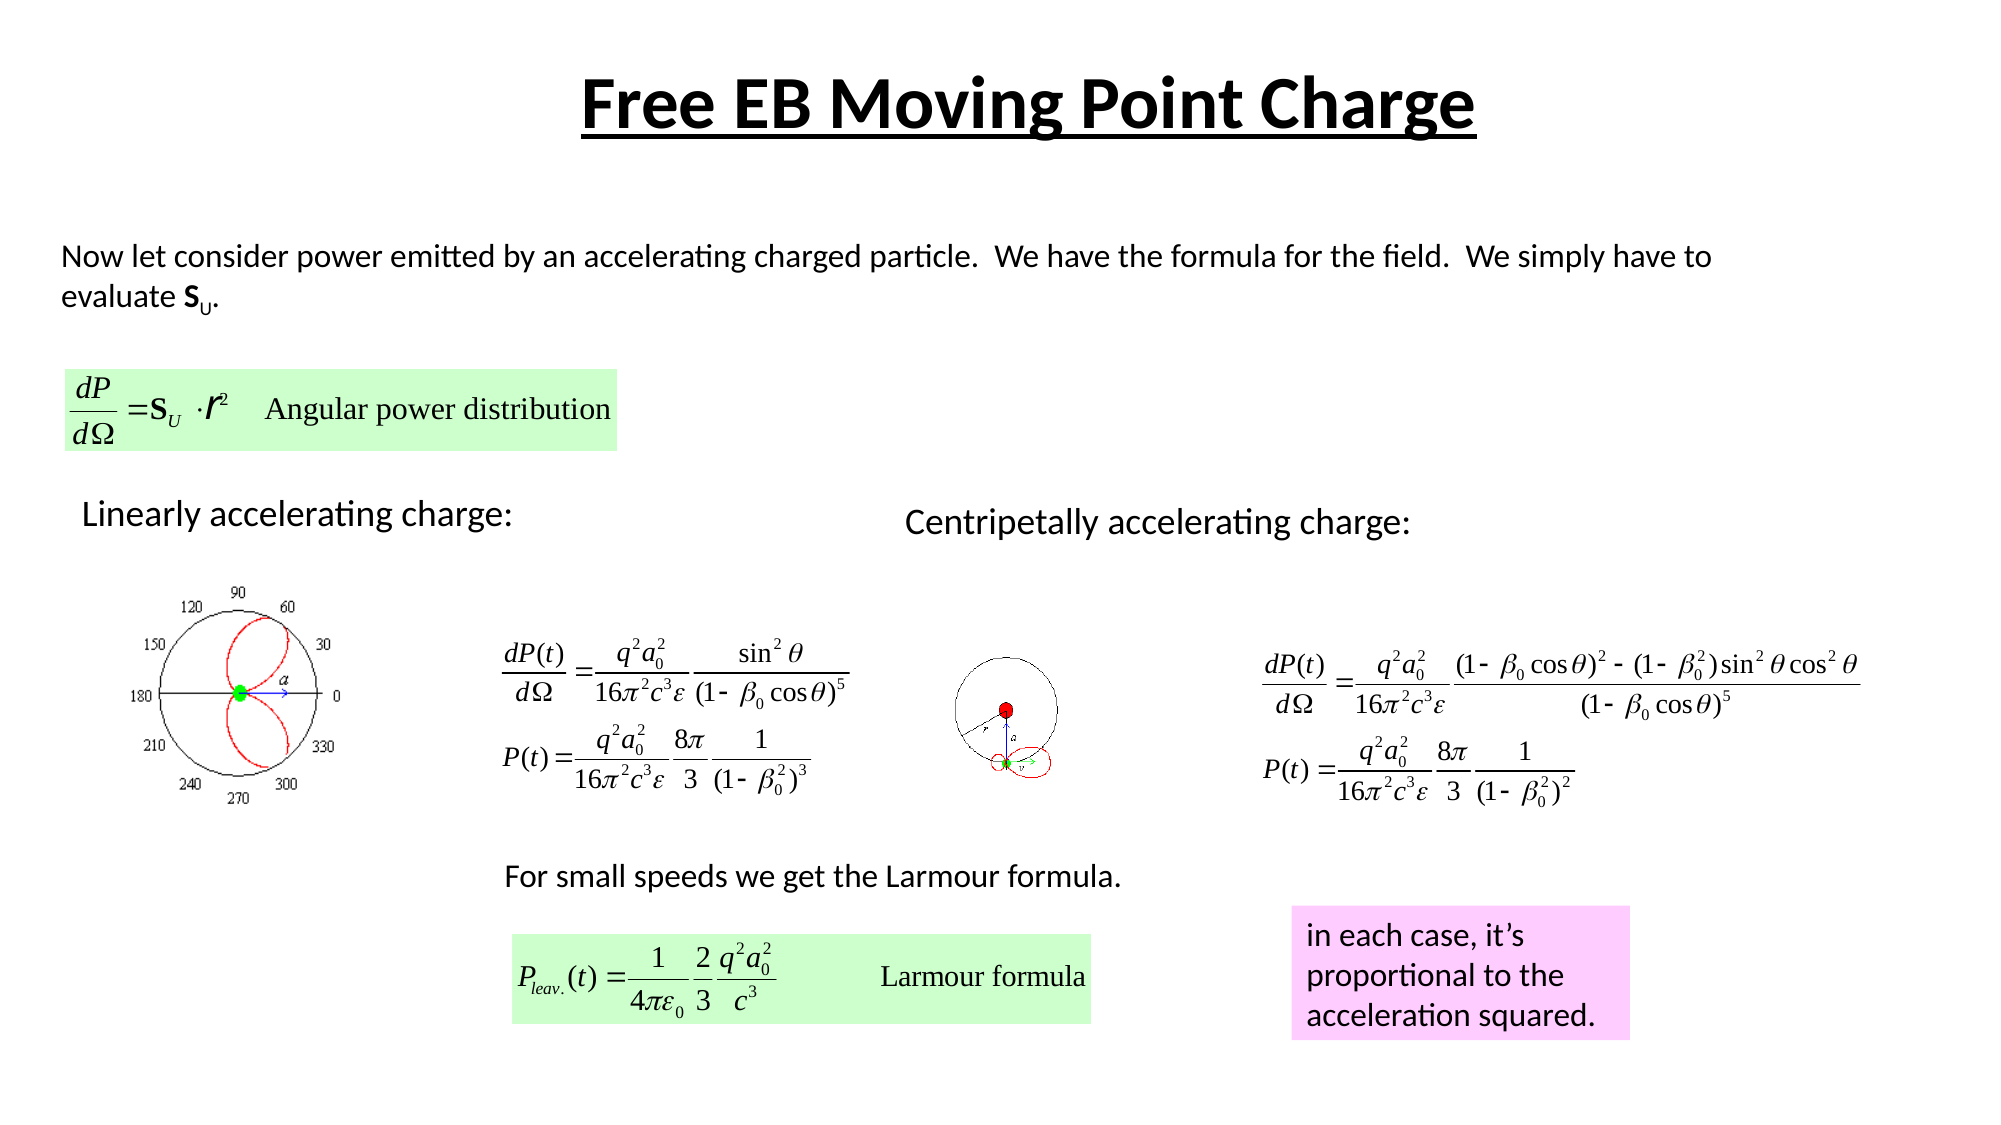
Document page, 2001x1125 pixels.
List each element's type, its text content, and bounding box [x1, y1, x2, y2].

text_box in each case, it’s proportional to the acceleration squared. [1291, 905, 1630, 1041]
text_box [75, 566, 414, 848]
text_box Now let consider power emitted by an accelerating charged particle. We have the formula for the field. We simply have to evaluate SU. [46, 226, 1740, 327]
text_box Centripetally accelerating charge: [890, 489, 1427, 550]
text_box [497, 631, 855, 801]
title Free EB Moving Point Charge [473, 38, 1585, 153]
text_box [898, 568, 1218, 834]
text_box For small speeds we get the Larmour formula. [489, 847, 1145, 902]
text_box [512, 934, 1092, 1025]
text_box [64, 369, 618, 451]
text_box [1257, 643, 1866, 813]
text_box Linearly accelerating charge: [67, 481, 529, 541]
